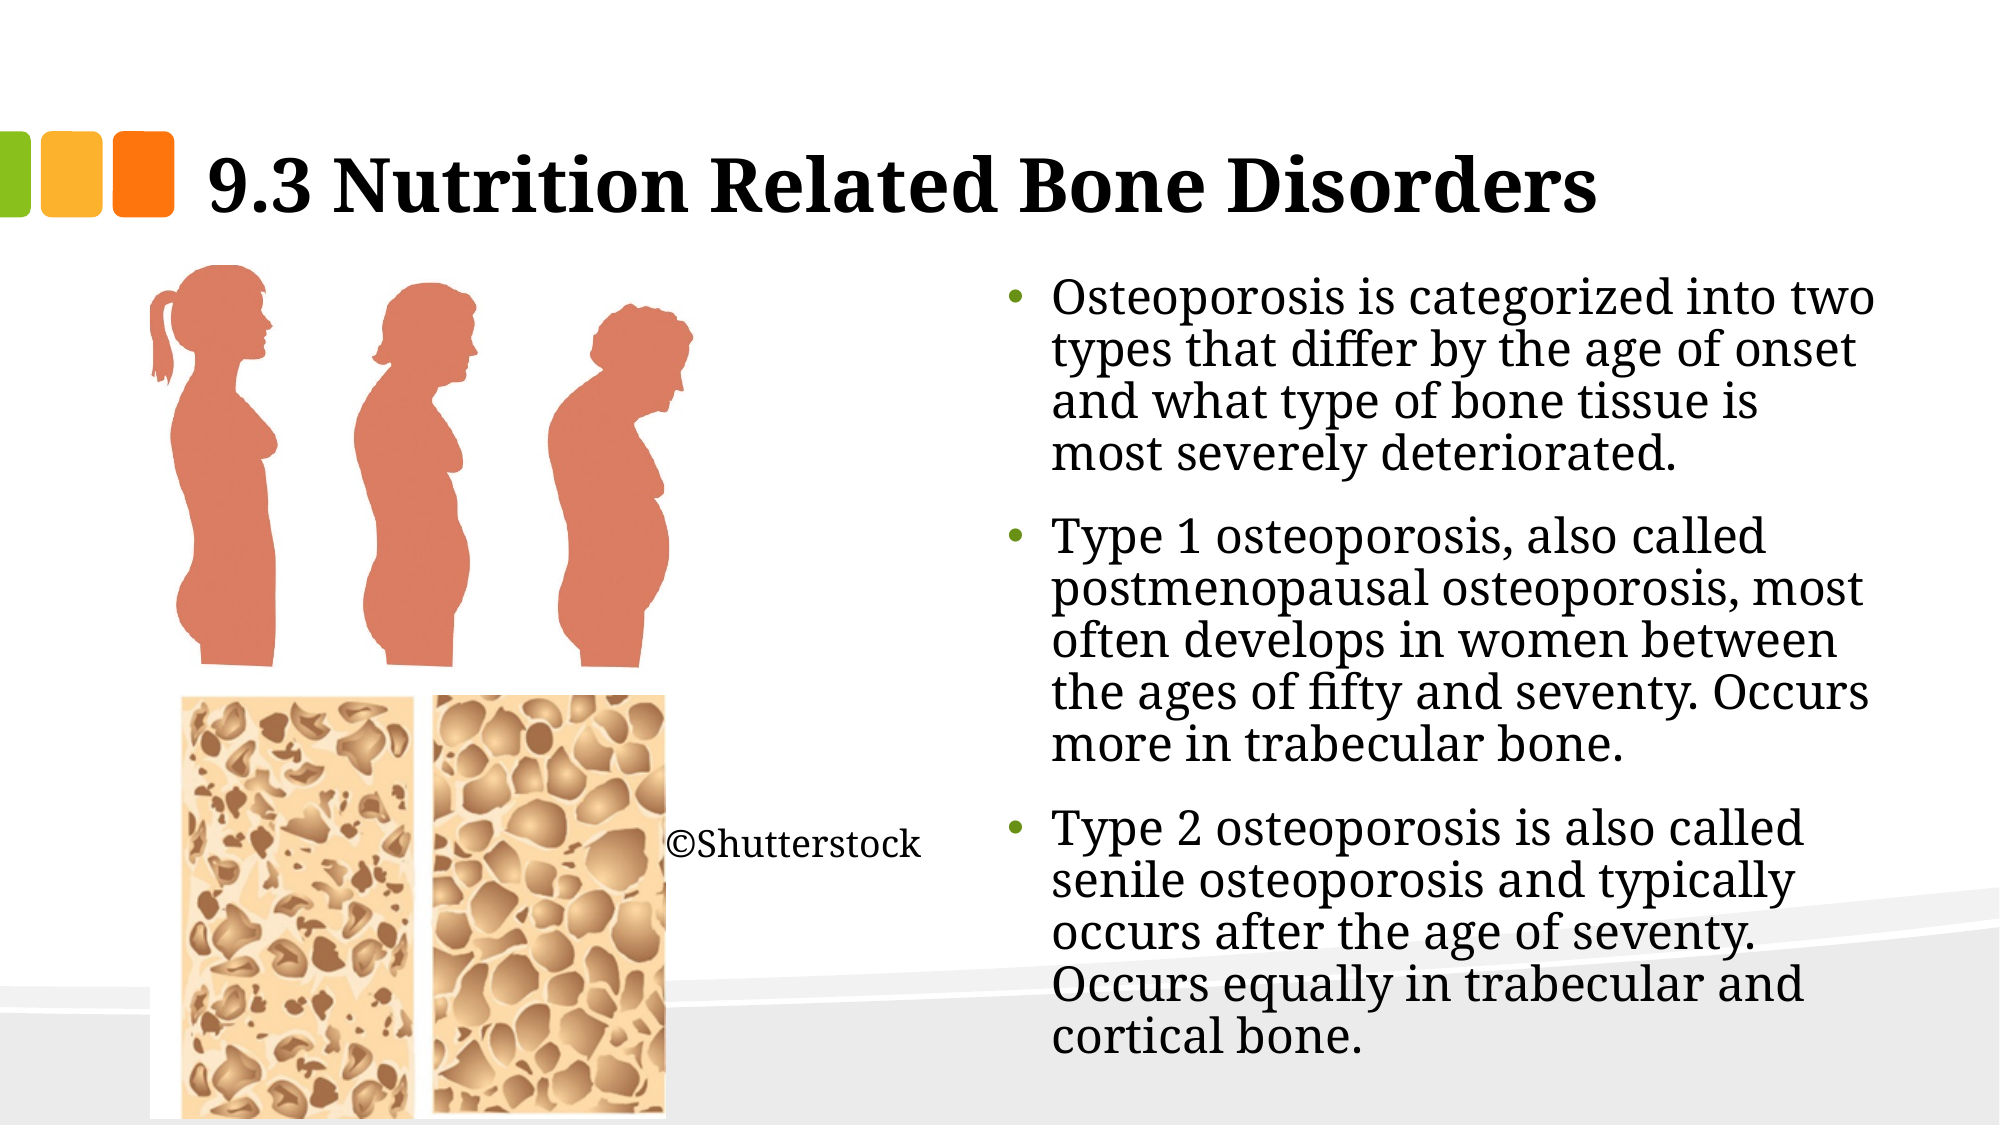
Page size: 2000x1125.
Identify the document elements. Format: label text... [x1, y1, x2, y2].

picture [149, 695, 667, 1120]
title 9.3 Nutrition Related Bone Disorders [187, 24, 1787, 238]
text_box ©Shutterstock [667, 812, 987, 873]
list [149, 264, 713, 674]
list Osteoporosis is categorized into two types that differ by the age of onset and what type of bone tissue is most severely deteriorated. Type 1 osteoporosis, also called postmenopausal osteoporosis, most often develops in women between the ages of fifty and seventy. Occurs more in trabecular bone. Type 2 osteoporosis is also called senile osteoporosis and typically occurs after the age of seventy. Occurs equally in trabecular and cortical bone. [987, 262, 1900, 1088]
